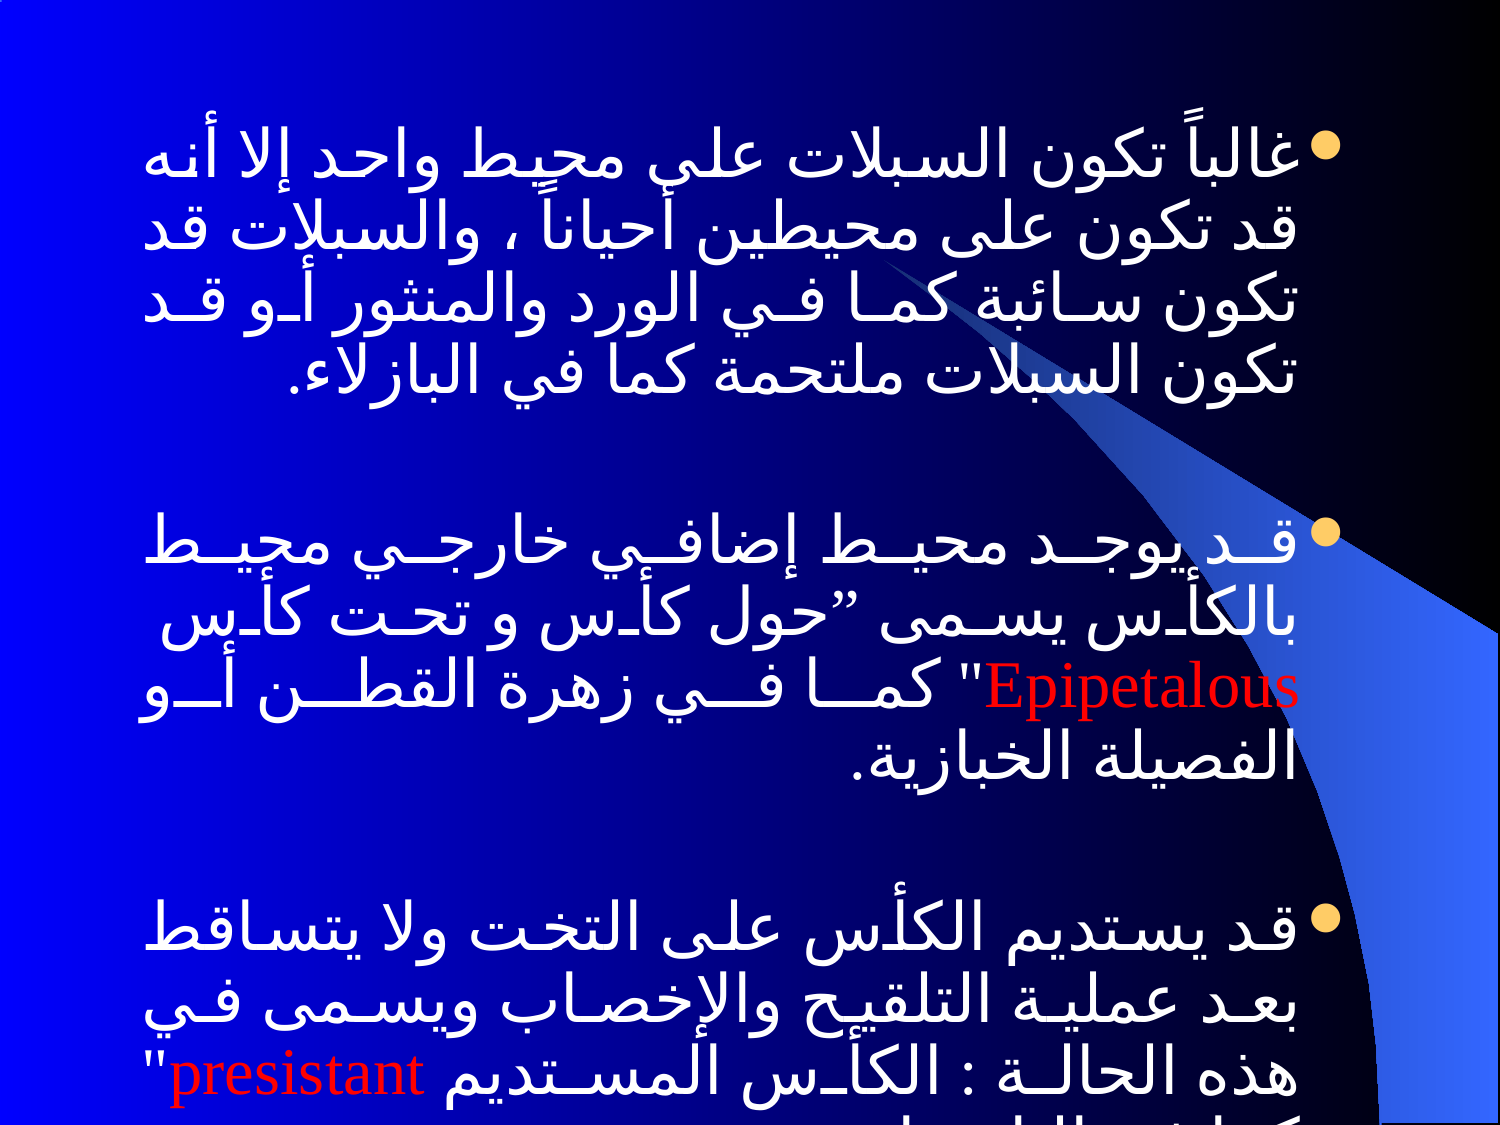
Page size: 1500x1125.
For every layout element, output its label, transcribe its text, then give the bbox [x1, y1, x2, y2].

list غالباً تكون السبلات على محيط واحد إلا أنه قد تكون على محيطين أحياناً ، والسبلات قد تكون سائبة كما في الورد والمنثور أو قد تكون السبلات ملتحمة كما في البازلاء. قد يوجد محيط إضافي خارجي محيط بالكأس يسمى ”حول كأس و تحت كأس Epipetalous" كما في زهرة القطن أو الفصيلة الخبازية. قد يستديم الكأس على التخت ولا يتساقط بعد عملية التلقيح والإخصاب ويسمى في هذه الحالة : الكأس المستديم presistant" كما في الباذنجان. [111, 112, 1388, 1051]
